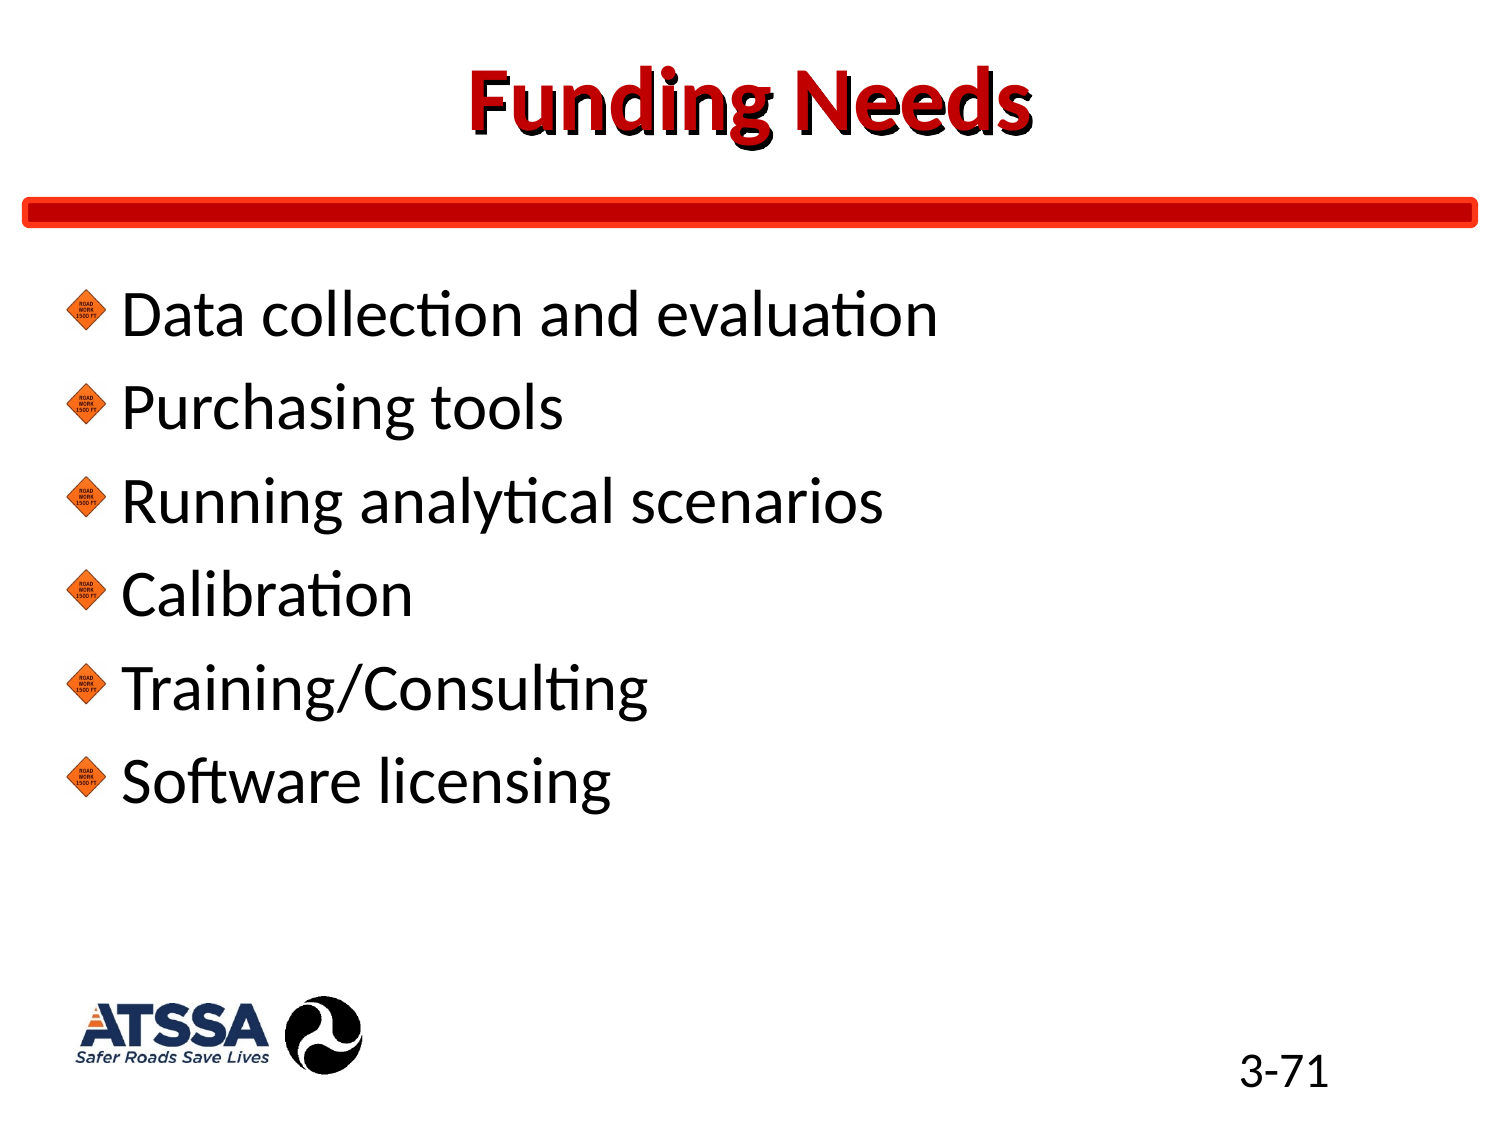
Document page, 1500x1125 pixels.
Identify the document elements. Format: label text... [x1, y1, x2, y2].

picture [65, 475, 107, 518]
picture [276, 989, 370, 1077]
picture [65, 382, 107, 425]
list Data collection and evaluation Purchasing tools Running analytical scenarios Calibration Training/Consulting Software licensing [49, 262, 1126, 976]
title Funding Needs [0, 0, 1500, 188]
picture [65, 755, 107, 798]
picture [65, 288, 107, 331]
picture [65, 662, 107, 705]
picture [65, 568, 107, 611]
picture [75, 1003, 269, 1063]
